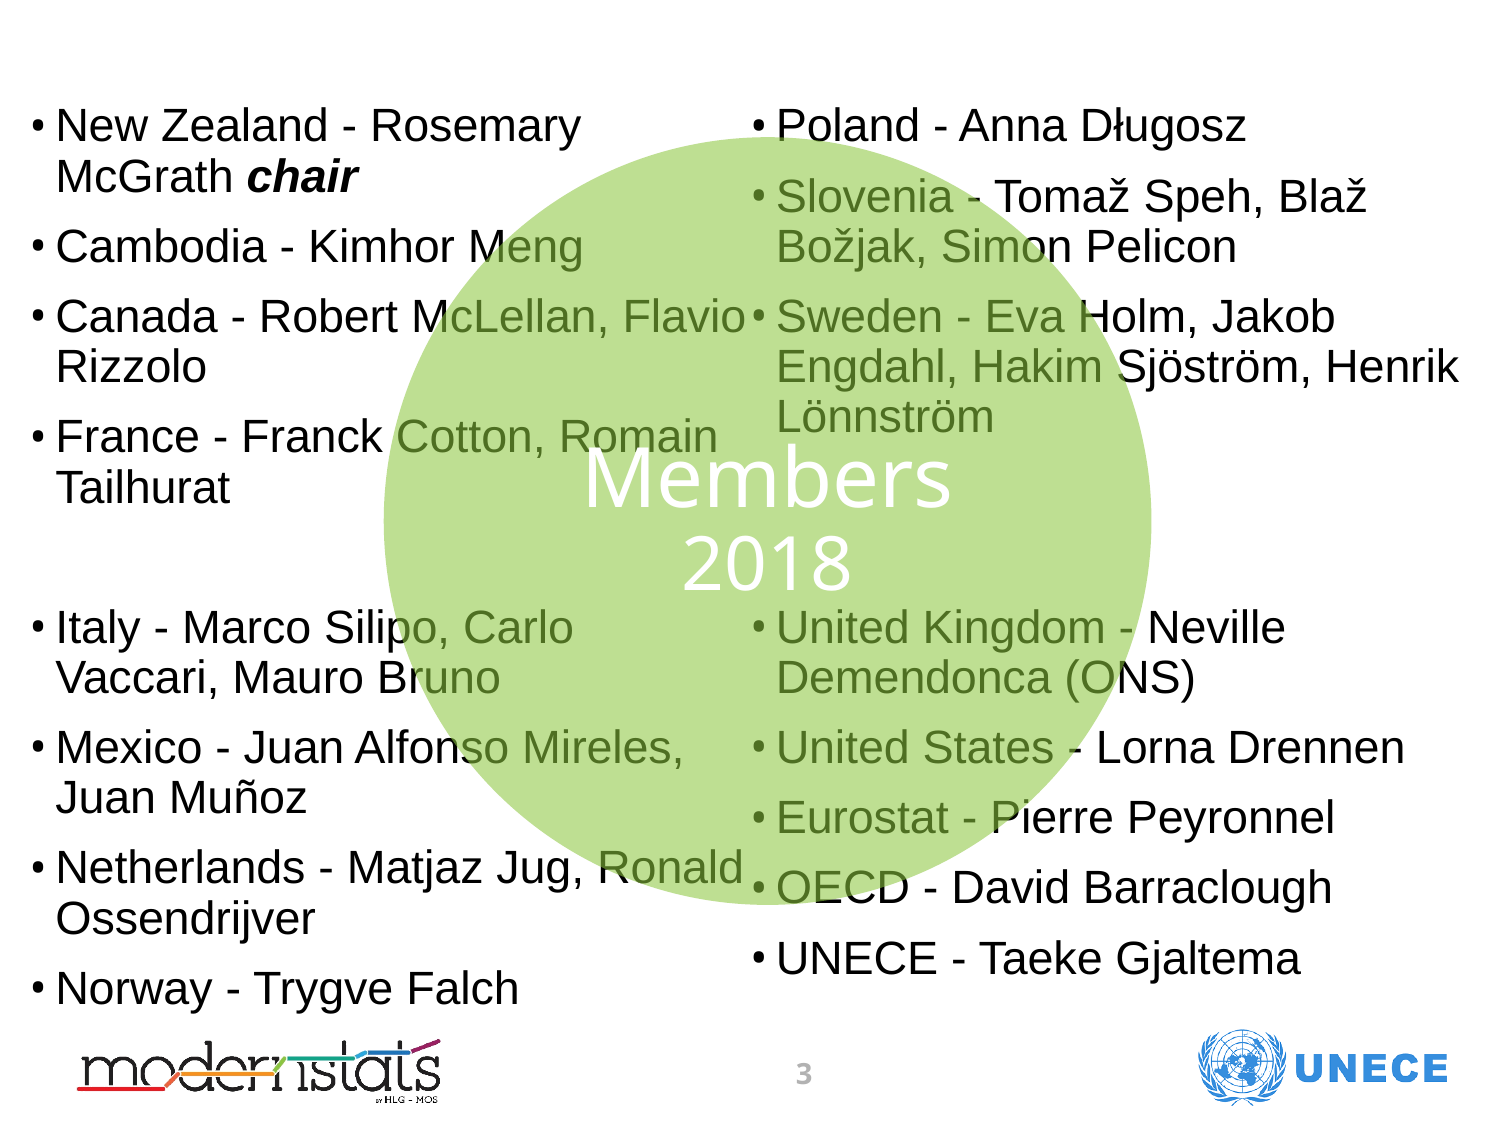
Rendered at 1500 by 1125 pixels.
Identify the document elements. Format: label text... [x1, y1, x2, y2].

list New Zealand - Rosemary McGrath chair Cambodia - Kimhor Meng Canada - Robert McLellan, Flavio Rizzolo France - Franck Cotton, Romain Tailhurat Italy - Marco Silipo, Carlo Vaccari, Mauro Bruno Mexico - Juan Alfonso Mireles, Juan Muñoz Netherlands - Matjaz Jug, Ronald Ossendrijver Norway - Trygve Falch Poland - Anna Długosz Slovenia - Tomaž Speh, Blaž Božjak, Simon Pelicon Sweden - Eva Holm, Jakob Engdahl, Hakim Sjöström, Henrik Lönnström United Kingdom - Neville Demendonca (ONS) United States - Lorna Drennen Eurostat - Pierre Peyronnel OECD - David Barraclough UNECE - Taeke Gjaltema [29, 101, 1471, 1024]
picture [76, 1034, 441, 1106]
slide_number 3 [490, 1045, 828, 1105]
picture [1198, 1029, 1447, 1106]
text_box Members 2018 [381, 135, 1154, 907]
